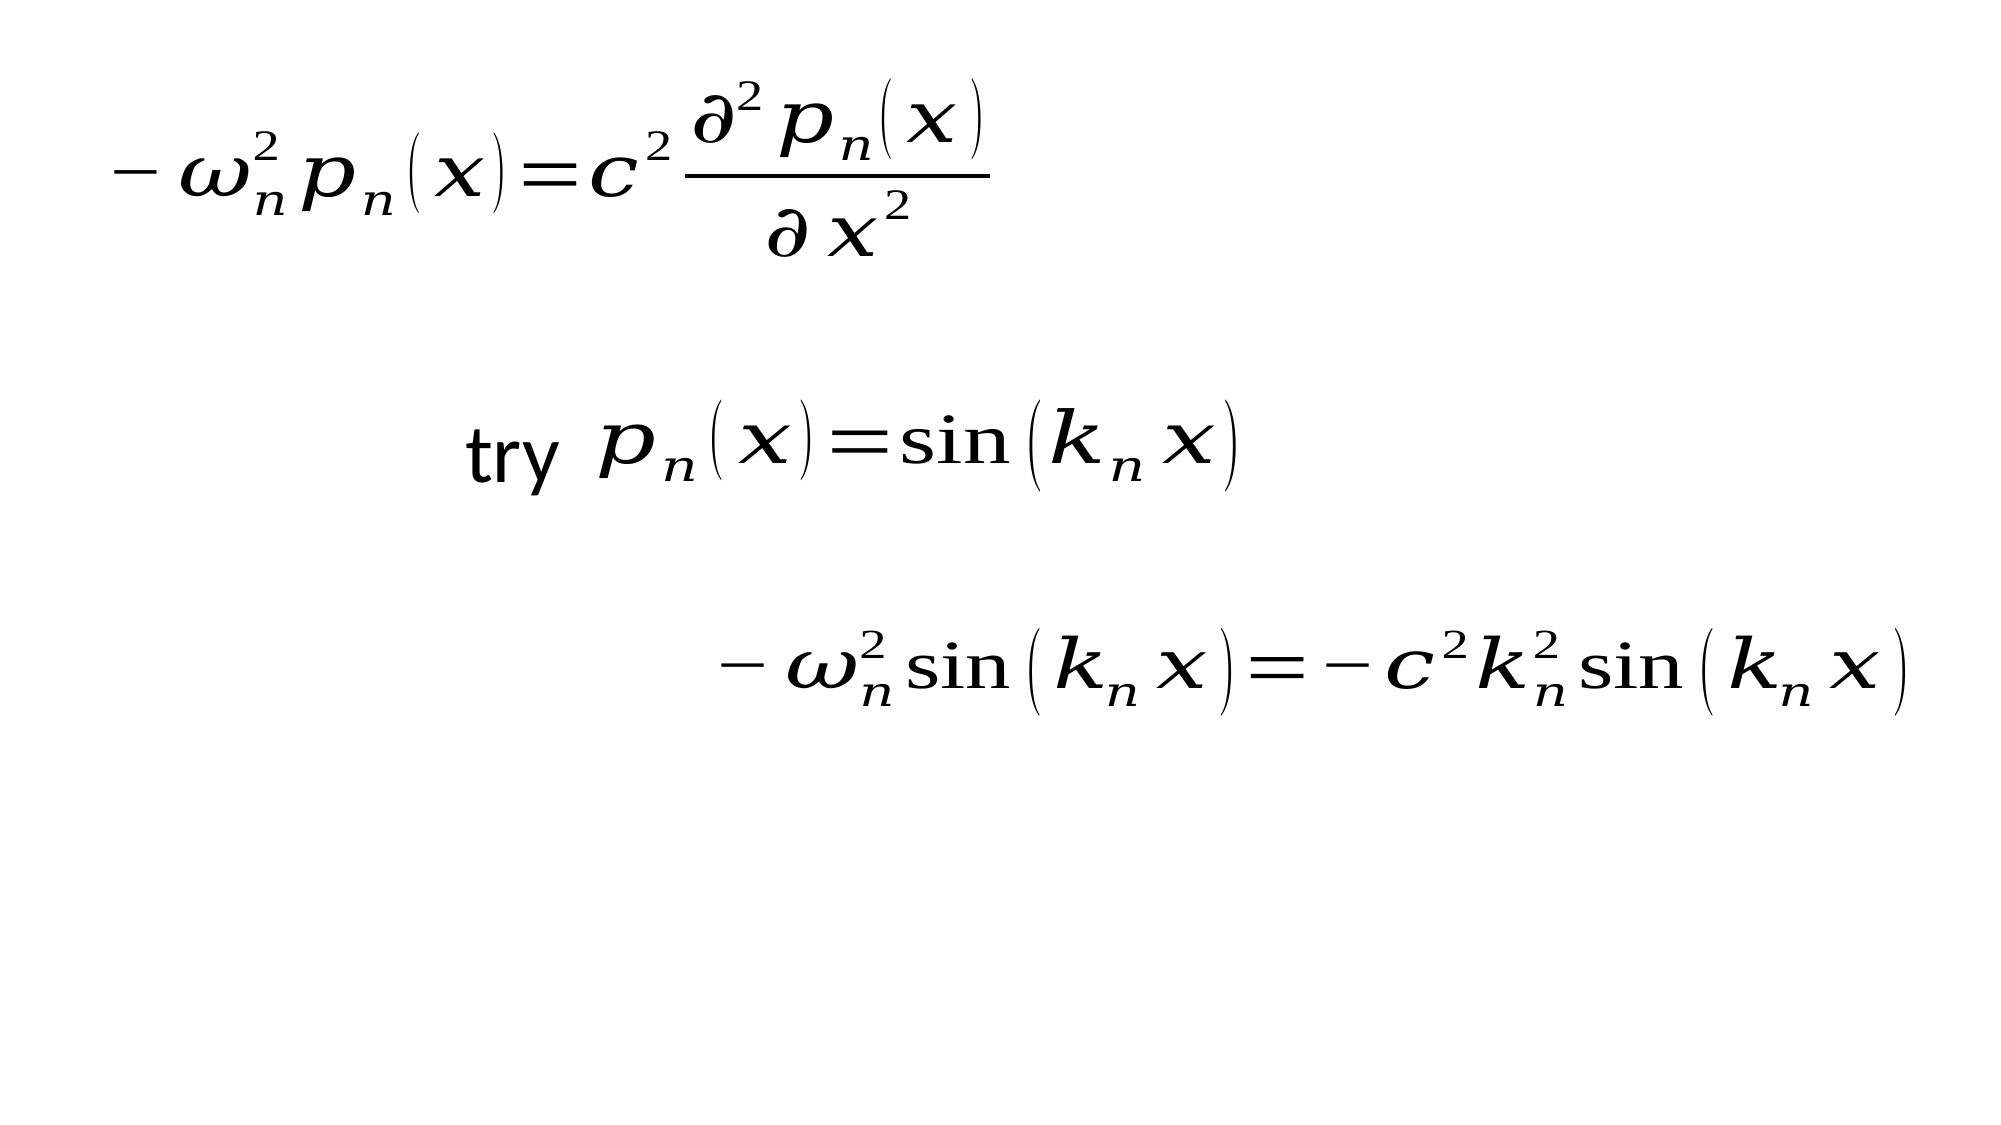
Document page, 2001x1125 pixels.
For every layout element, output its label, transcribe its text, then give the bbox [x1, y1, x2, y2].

text_box try [450, 391, 576, 507]
